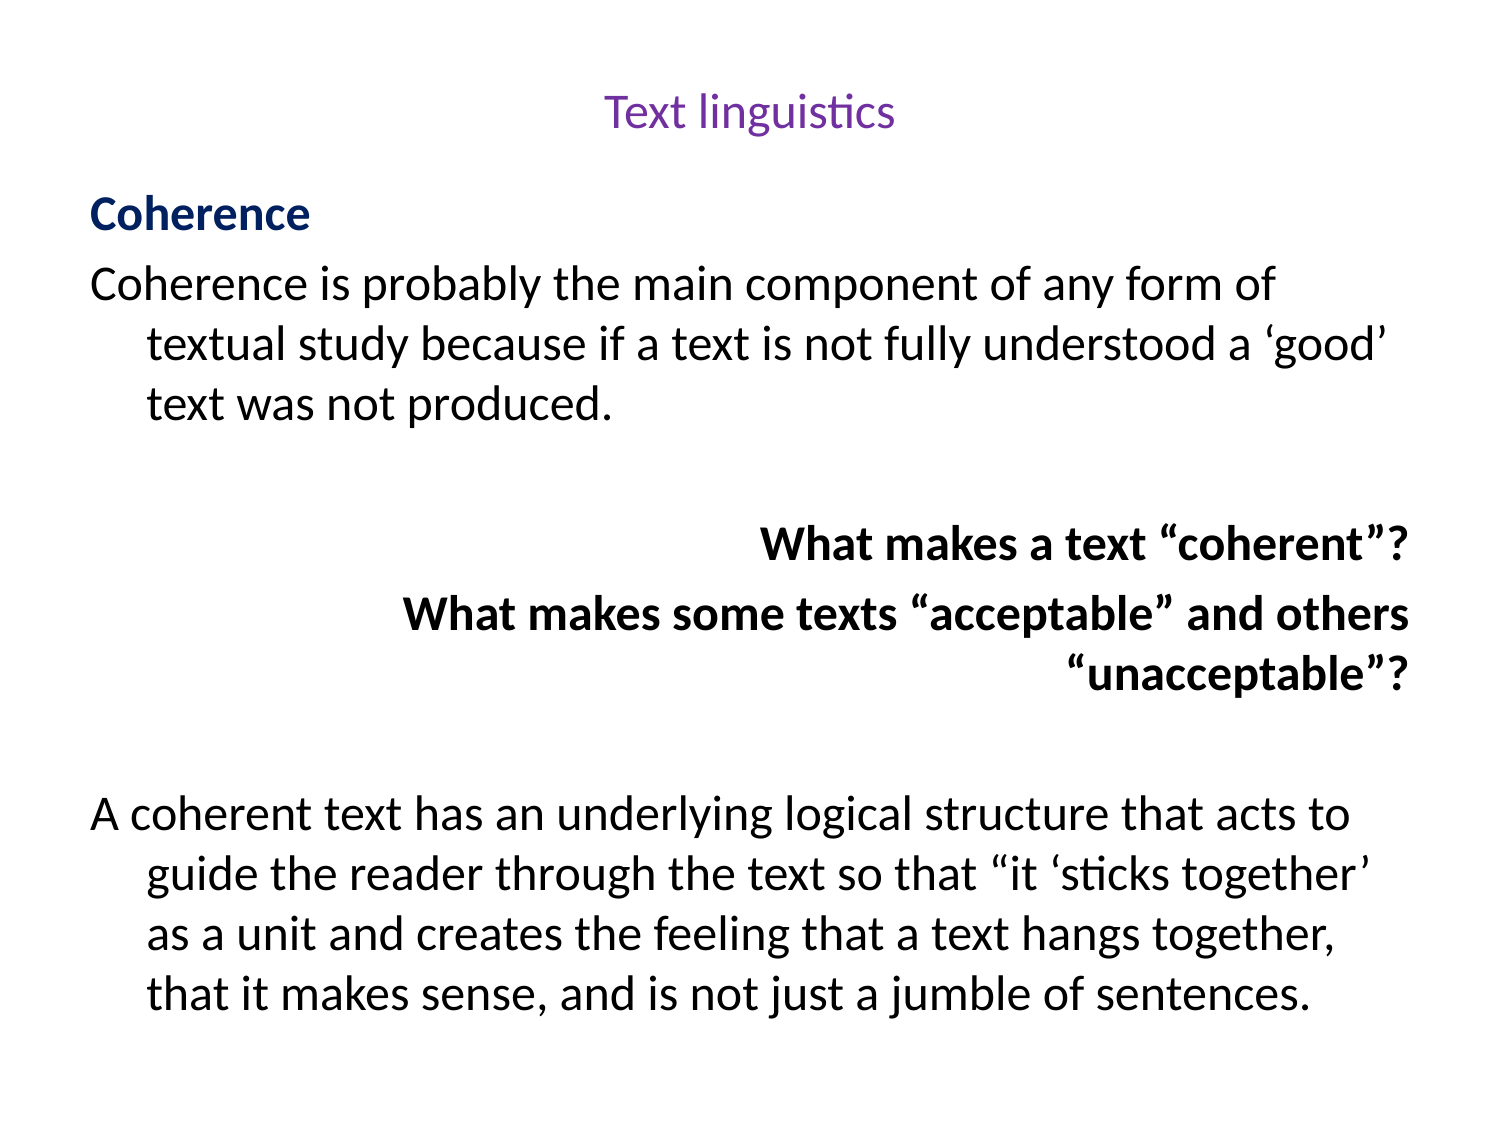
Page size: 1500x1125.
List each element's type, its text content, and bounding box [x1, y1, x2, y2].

list Coherence Coherence is probably the main component of any form of textual study because if a text is not fully understood a ‘good’ text was not produced. What makes a text “coherent”? What makes some texts “acceptable” and others “unacceptable”? A coherent text has an underlying logical structure that acts to guide the reader through the text so that “it ‘sticks together’ as a unit and creates the feeling that a text hangs together, that it makes sense, and is not just a jumble of sentences. [75, 172, 1425, 1047]
title Text linguistics [75, 45, 1425, 172]
